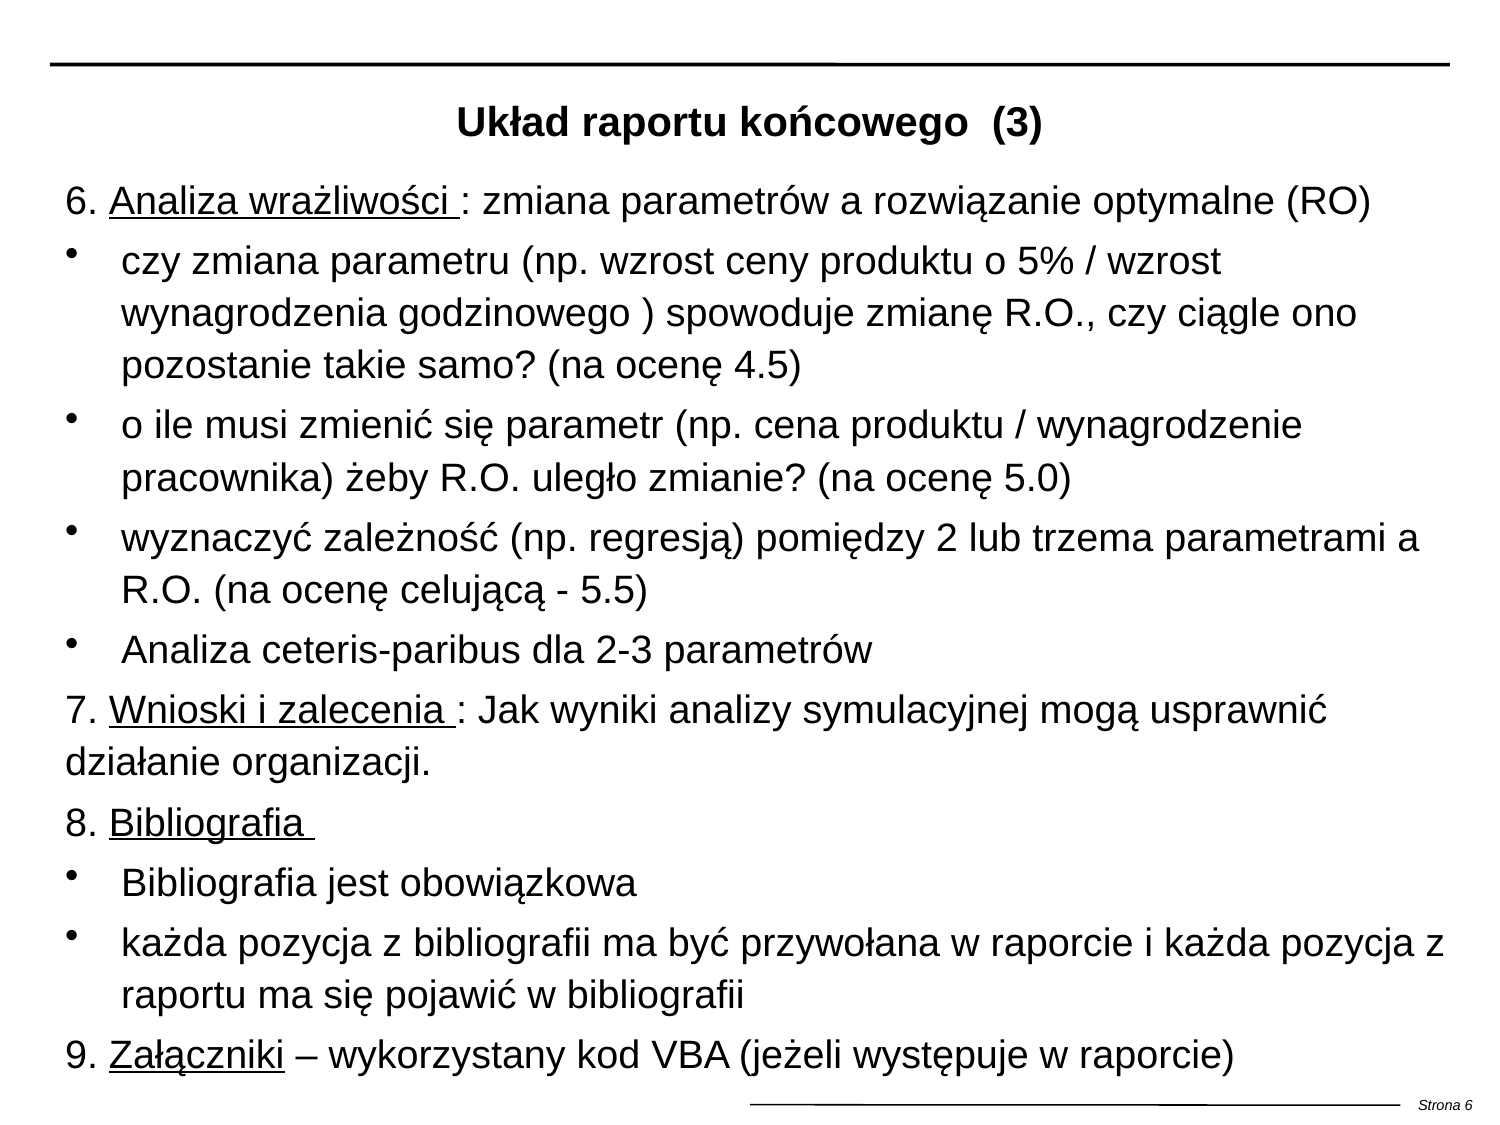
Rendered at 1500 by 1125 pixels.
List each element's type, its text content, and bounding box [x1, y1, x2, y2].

slide_number Strona 6 [1175, 1088, 1488, 1113]
list 6. Analiza wrażliwości : zmiana parametrów a rozwiązanie optymalne (RO) czy zmiana parametru (np. wzrost ceny produktu o 5% / wzrost wynagrodzenia godzinowego ) spowoduje zmianę R.O., czy ciągle ono pozostanie takie samo? (na ocenę 4.5) o ile musi zmienić się parametr (np. cena produktu / wynagrodzenie pracownika) żeby R.O. uległo zmianie? (na ocenę 5.0) wyznaczyć zależność (np. regresją) pomiędzy 2 lub trzema parametrami a R.O. (na ocenę celującą - 5.5) Analiza ceteris-paribus dla 2-3 parametrów 7. Wnioski i zalecenia : Jak wyniki analizy symulacyjnej mogą usprawnić działanie organizacji. 8. Bibliografia Bibliografia jest obowiązkowa każda pozycja z bibliografii ma być przywołana w raporcie i każda pozycja z raportu ma się pojawić w bibliografii 9. Załączniki – wykorzystany kod VBA (jeżeli występuje w raporcie) [50, 162, 1475, 1050]
title Układ raportu końcowego (3) [439, 87, 1061, 153]
